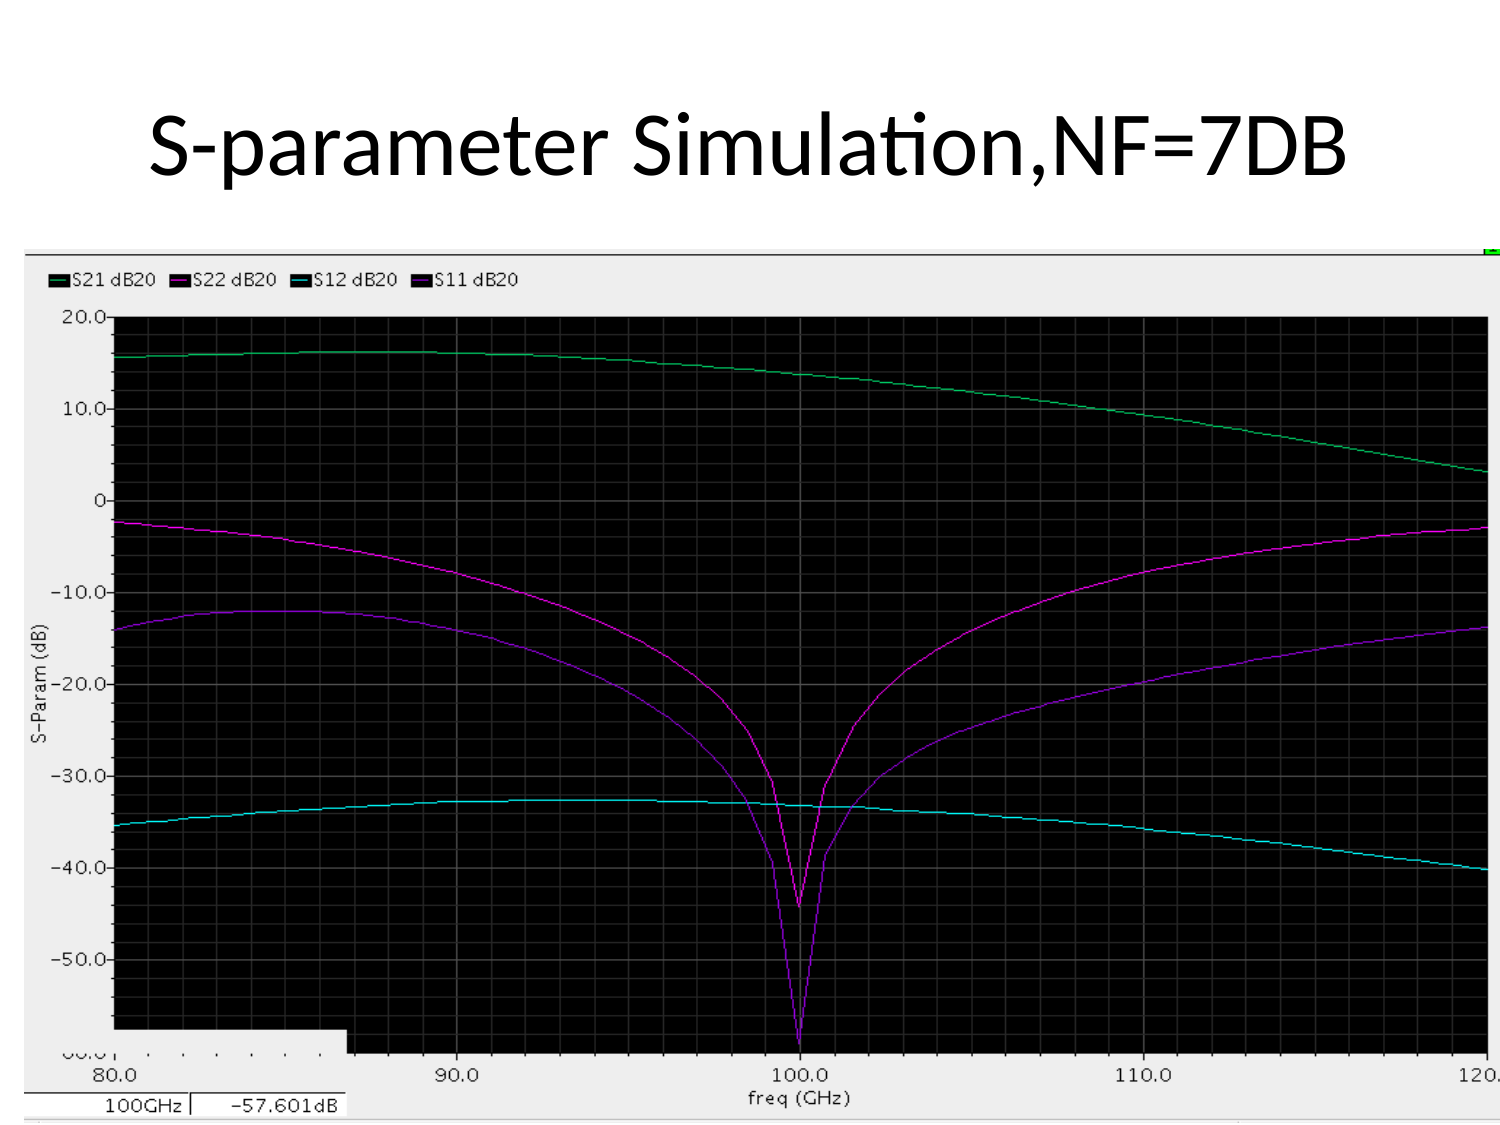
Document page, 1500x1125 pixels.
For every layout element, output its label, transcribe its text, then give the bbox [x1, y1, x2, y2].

title S-parameter Simulation,NF=7DB [75, 45, 1425, 233]
picture [24, 249, 1500, 1123]
